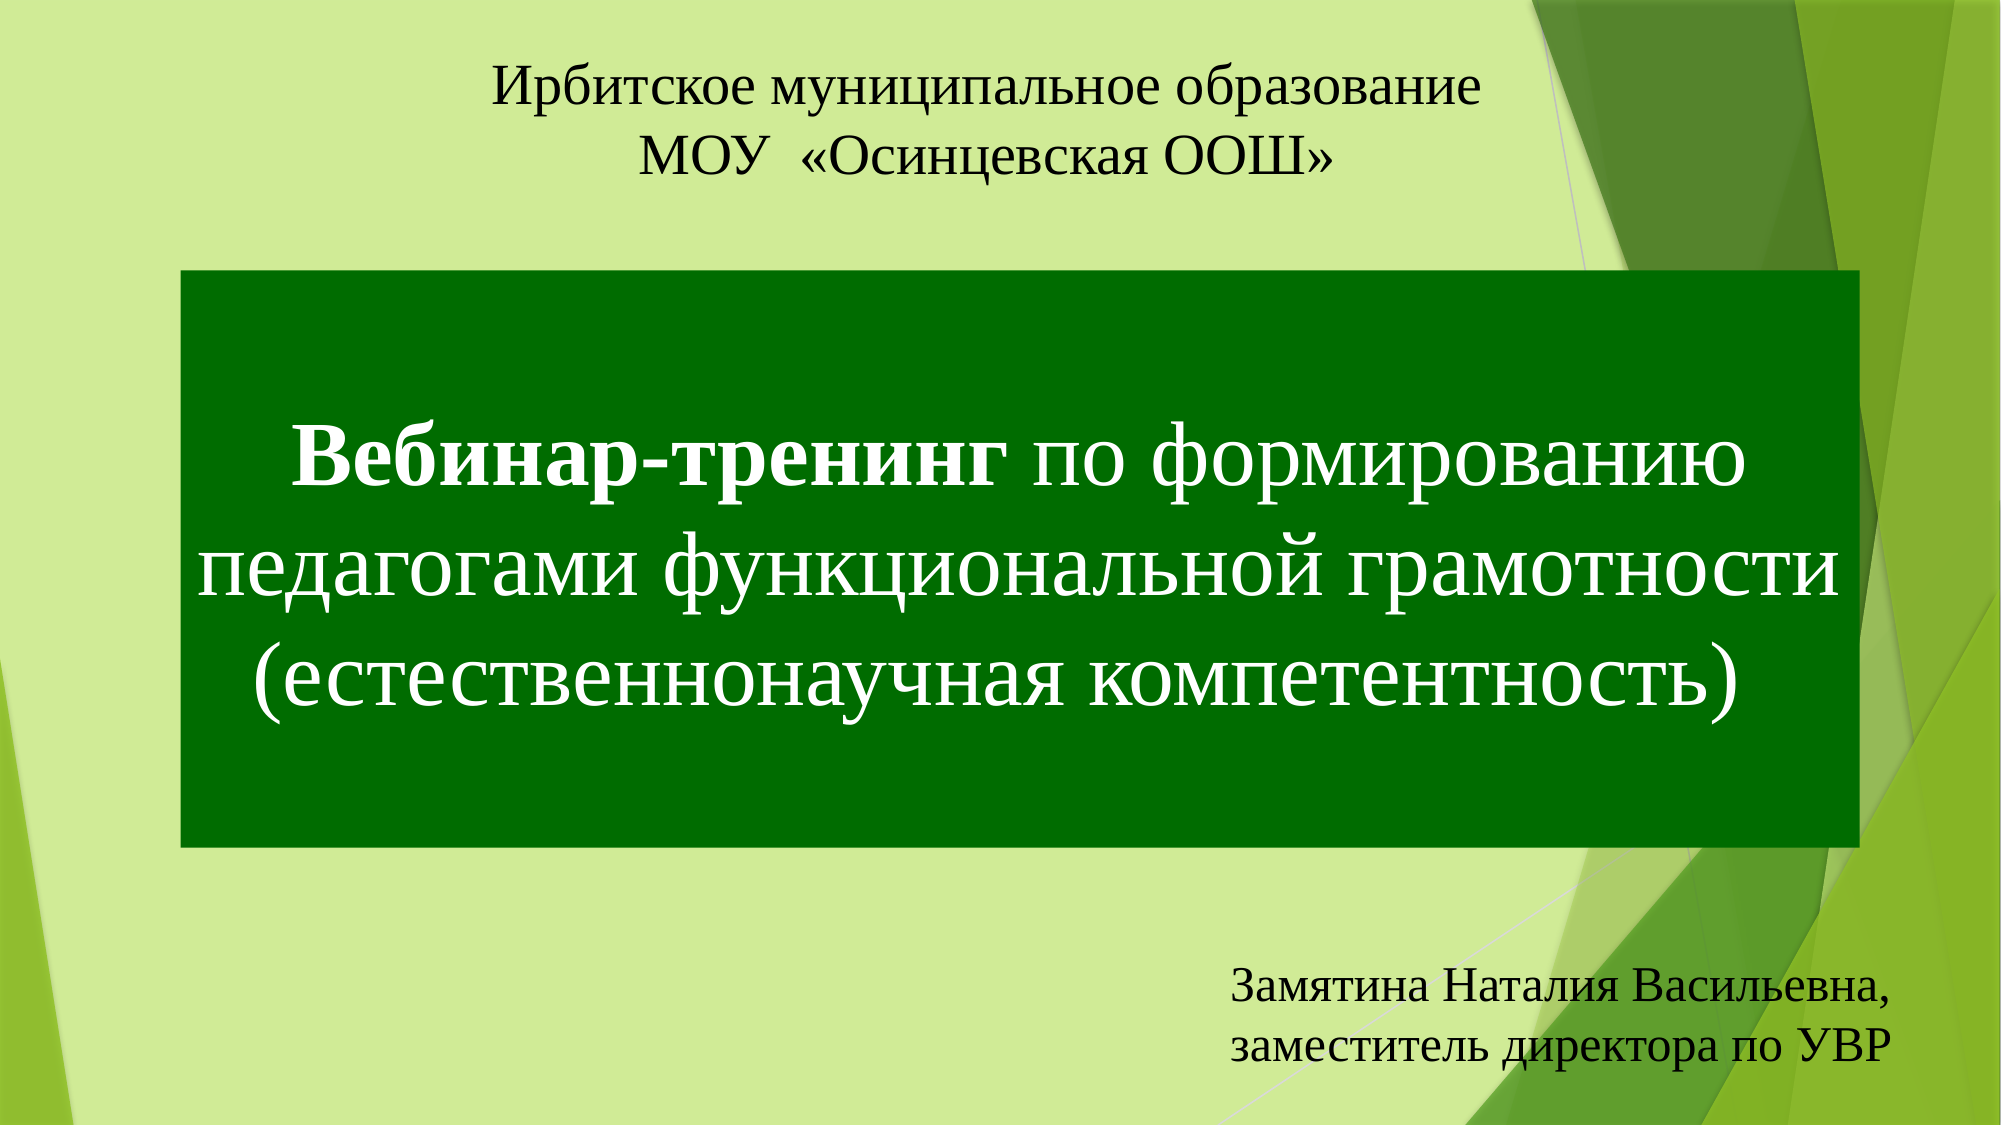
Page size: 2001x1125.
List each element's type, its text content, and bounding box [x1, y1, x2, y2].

text_box Вебинар-тренинг по формированию педагогами функциональной грамотности (естественнонаучная компетентность) [180, 270, 1860, 848]
text_box Ирбитское муниципальное образование МОУ «Осинцевская ООШ» [407, 38, 1568, 239]
text_box Замятина Наталия Васильевна, заместитель директора по УВР [1215, 944, 1919, 1080]
